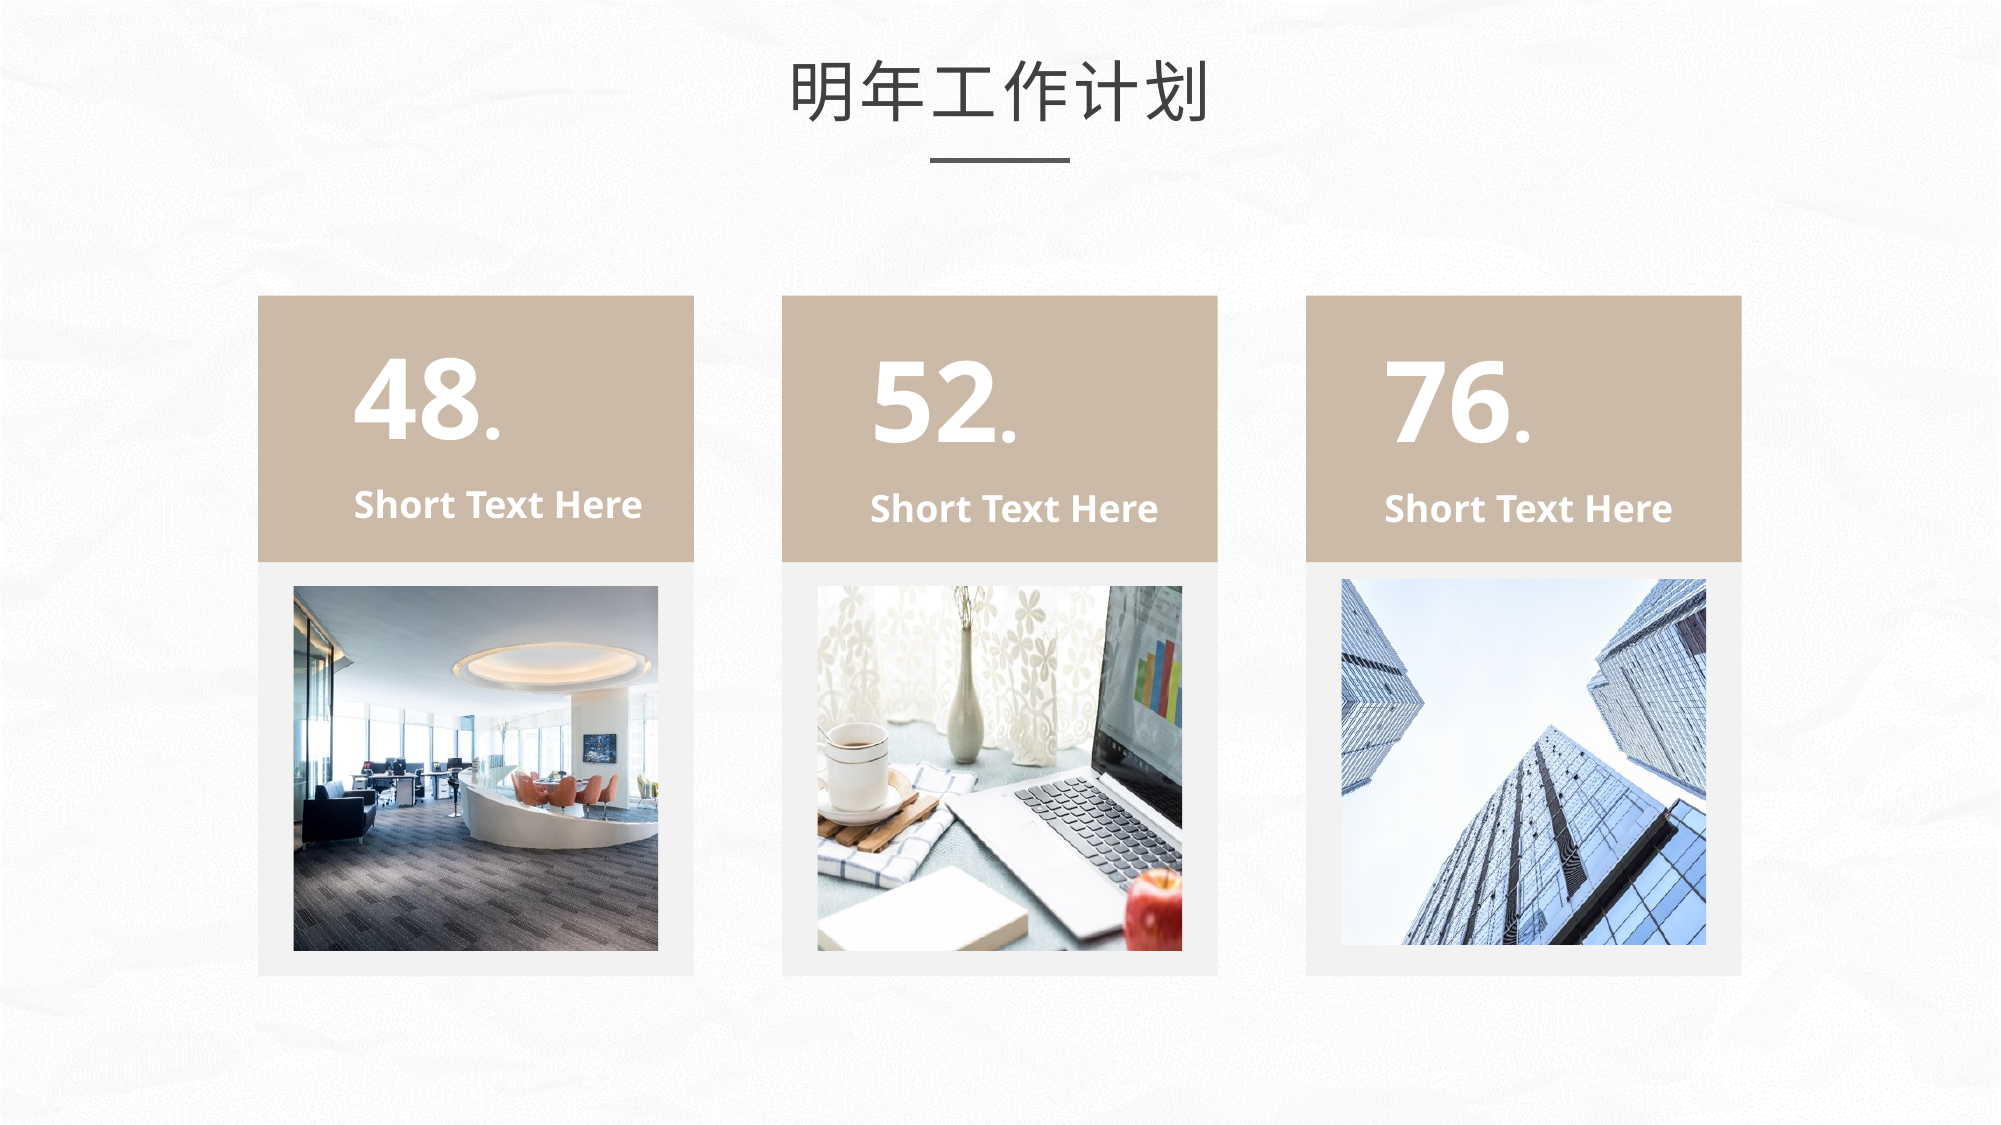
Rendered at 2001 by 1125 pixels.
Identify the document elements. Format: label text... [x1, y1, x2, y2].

text_box 明年工作计划 [717, 44, 1283, 136]
text_box [257, 561, 695, 977]
text_box [293, 585, 659, 952]
text_box 52. [855, 322, 1228, 473]
text_box [1341, 579, 1707, 945]
text_box Short Text Here [1369, 477, 1718, 537]
text_box [781, 561, 1219, 977]
text_box Short Text Here [855, 477, 1204, 537]
text_box Short Text Here [339, 473, 688, 534]
text_box [817, 585, 1183, 952]
text_box [781, 295, 1219, 561]
text_box [1305, 561, 1743, 977]
text_box 48. [339, 319, 712, 469]
text_box [1305, 295, 1743, 561]
text_box [257, 295, 695, 561]
text_box 76. [1369, 322, 1742, 473]
